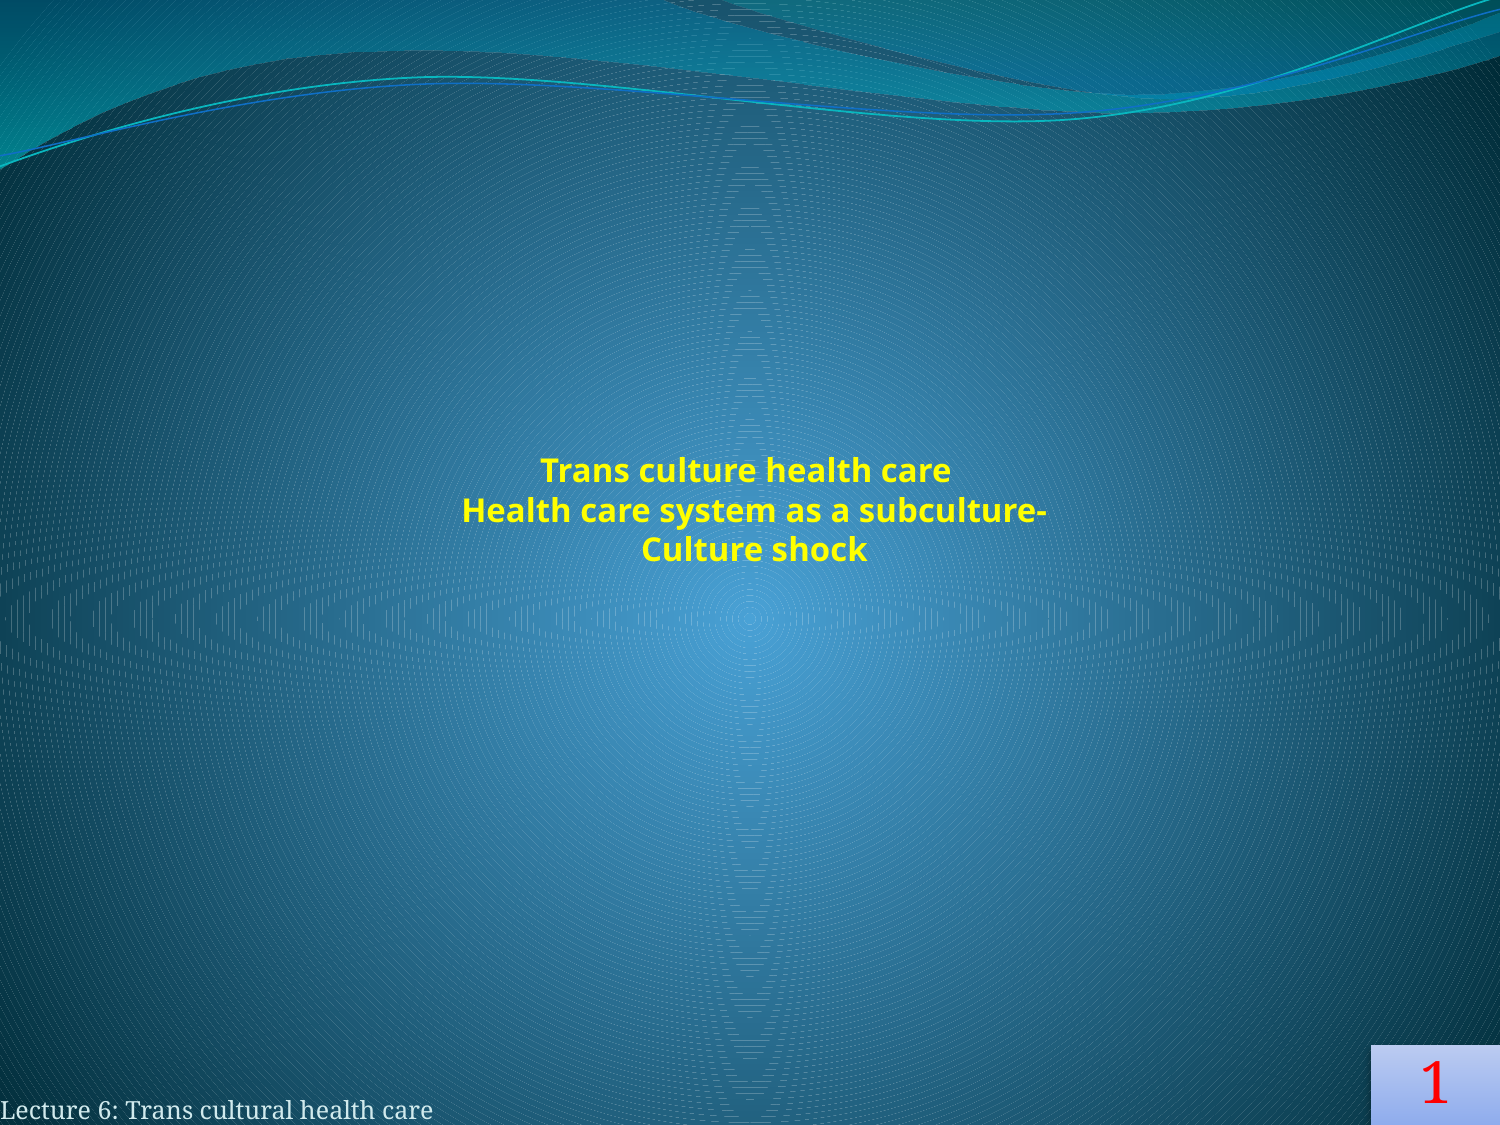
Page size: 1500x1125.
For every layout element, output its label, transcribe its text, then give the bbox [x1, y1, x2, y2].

slide_number 1 [1371, 1045, 1500, 1125]
title Trans culture health care Health care system as a subculture- Culture shock [87, 450, 1425, 775]
footer Lecture 6: Trans cultural health care [0, 1065, 475, 1125]
